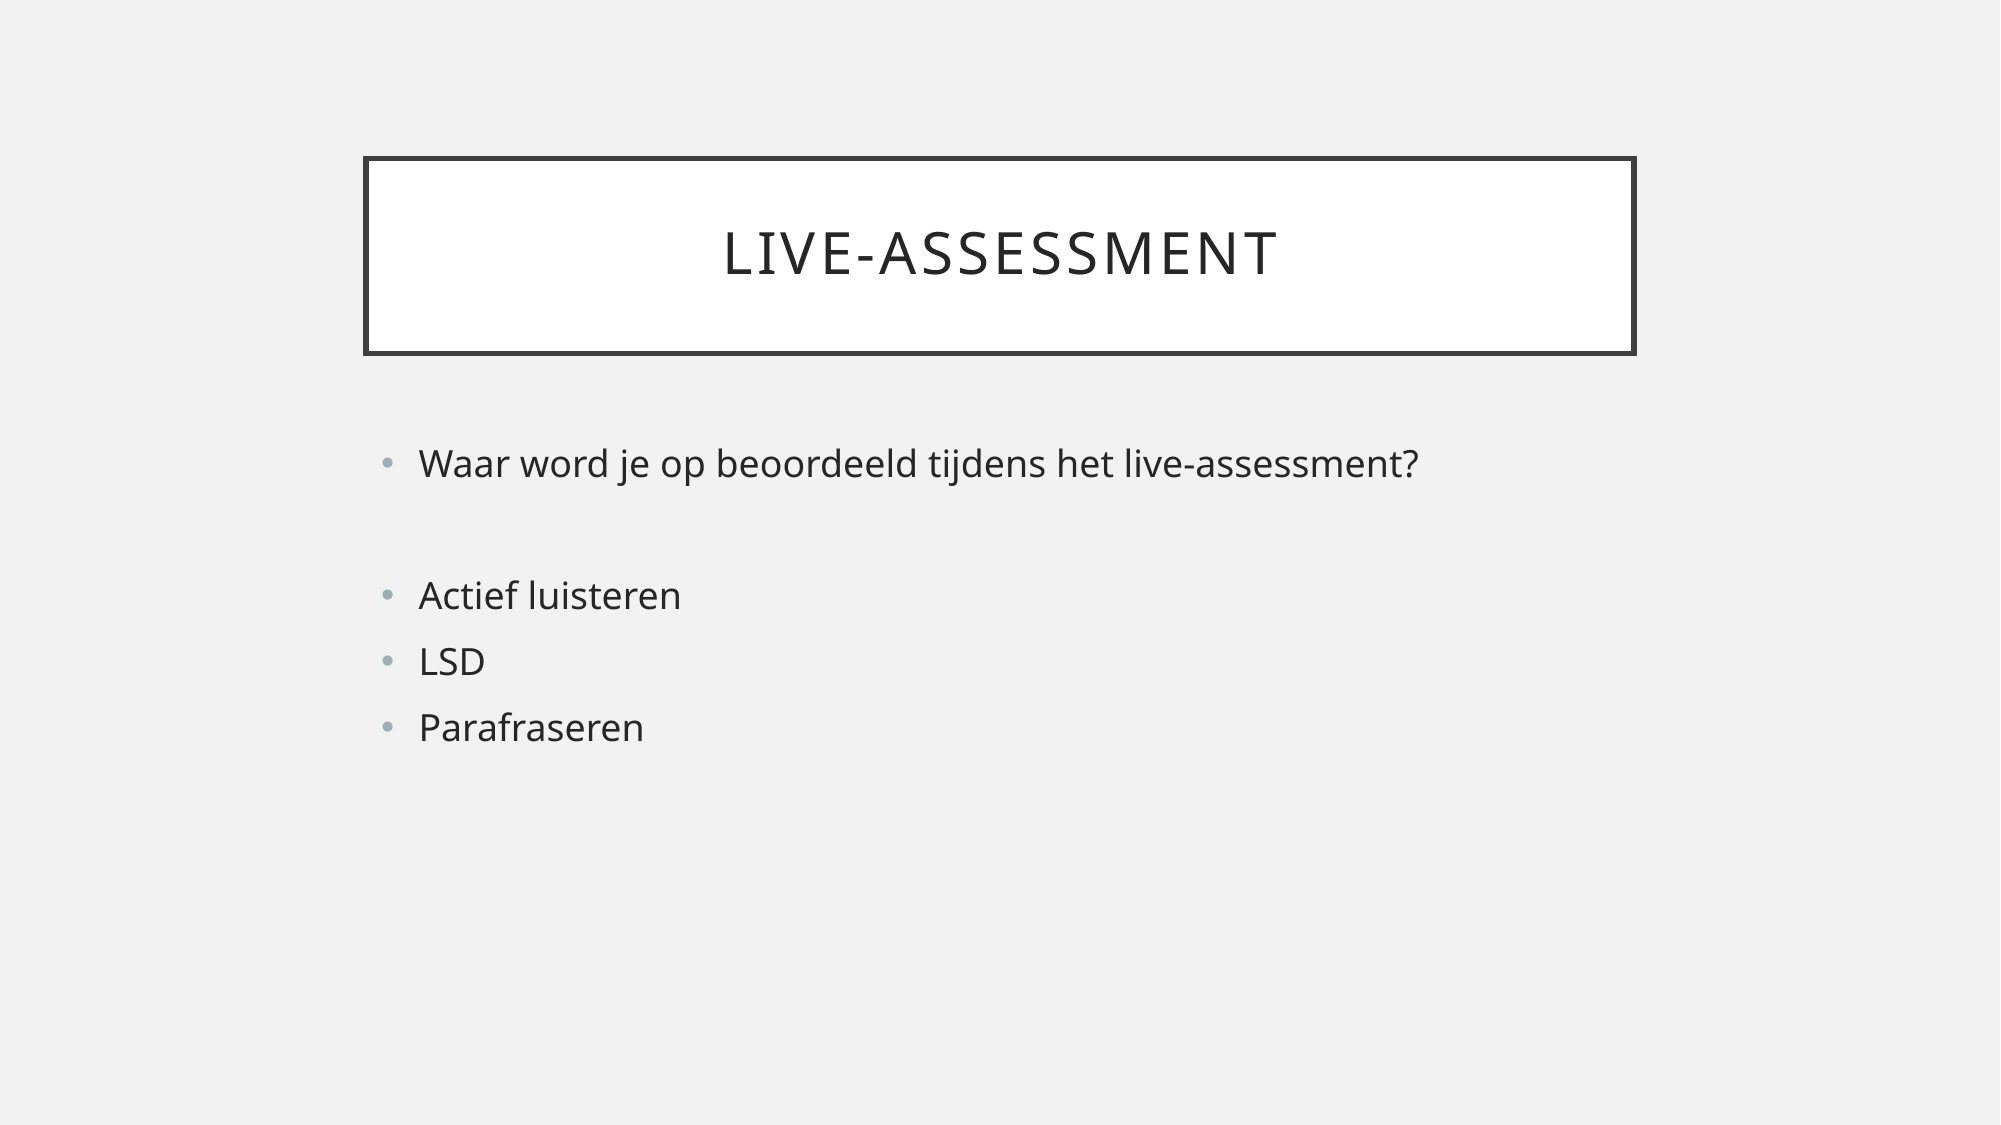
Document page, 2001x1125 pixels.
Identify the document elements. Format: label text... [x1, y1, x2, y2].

title Live-assessment [363, 156, 1637, 356]
list Waar word je op beoordeeld tijdens het live-assessment? Actief luisteren LSD Parafraseren [366, 432, 1634, 942]
